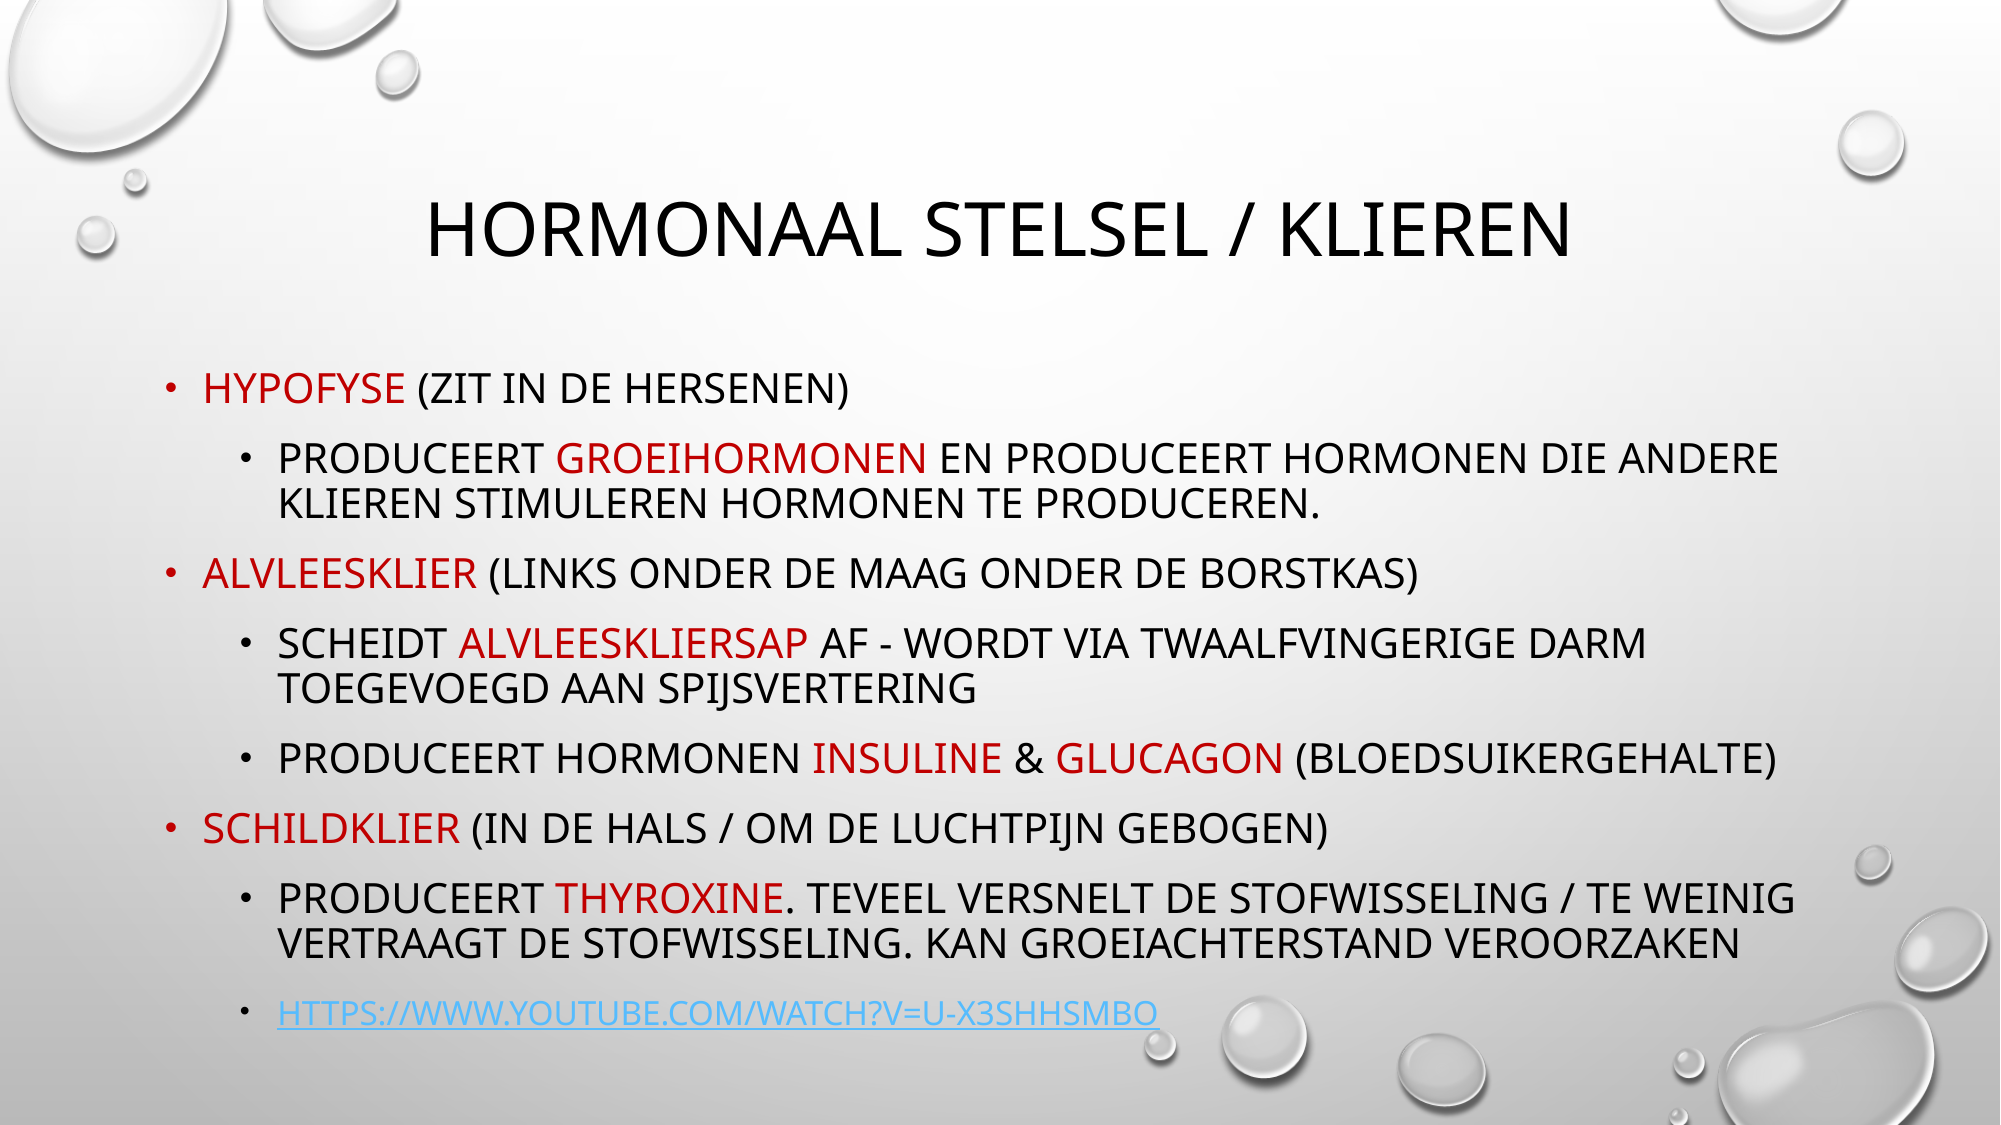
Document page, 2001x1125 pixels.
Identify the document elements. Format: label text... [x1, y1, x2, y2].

title Hormonaal stelsel / klieren [149, 101, 1851, 364]
picture [0, 0, 2000, 1125]
list Hypofyse (zit in de hersenen) produceert groeihormonen en produceert hormonen die andere klieren stimuleren hormonen te produceren. Alvleesklier (links onder de maag onder de borstkas) scheidt alvleeskliersap af - wordt via twaalfvingerige darm toegevoegd aan spijsvertering Produceert hormonen Insuline & Glucagon (bloedsuikergehalte) Schildklier (in de hals / om de luchtpijn gebogen) Produceert thyroxine. Teveel versnelt de stofwisseling / te weinig vertraagt de stofwisseling. Kan groeiachterstand veroorzaken https://www.youtube.com/watch?v=u-x3Shhsmbo [149, 284, 1850, 1093]
